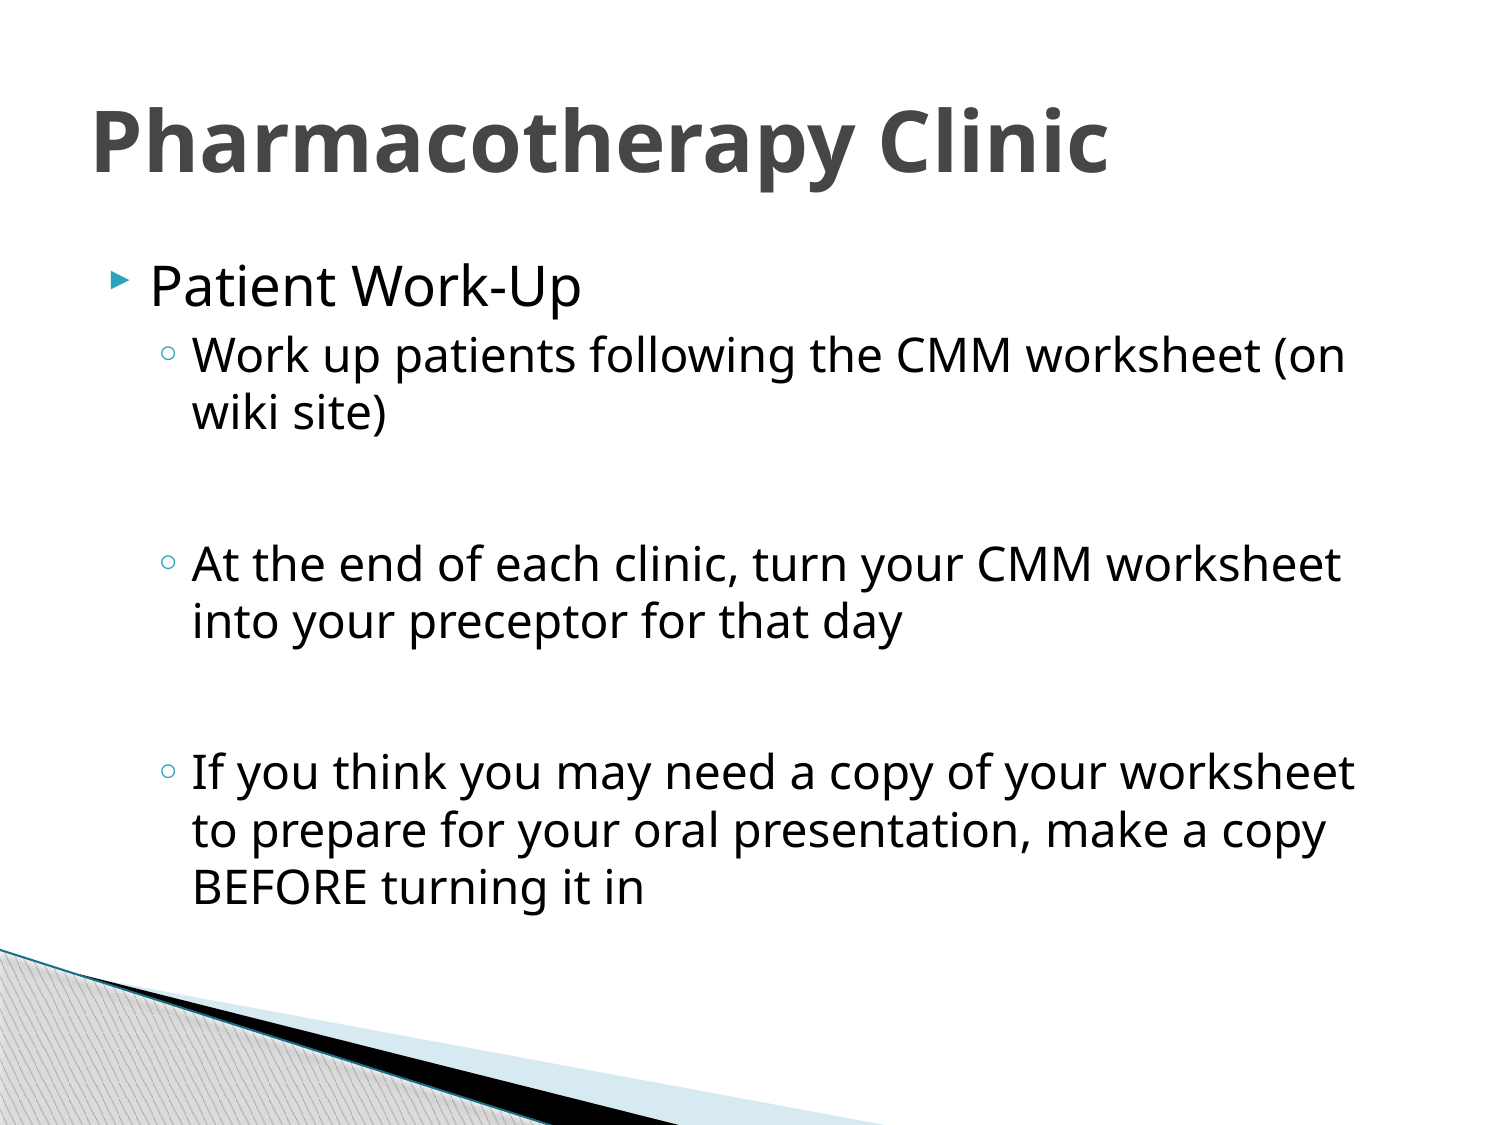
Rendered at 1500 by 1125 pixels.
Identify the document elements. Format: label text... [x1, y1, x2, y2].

list Patient Work-Up Work up patients following the CMM worksheet (on wiki site) At the end of each clinic, turn your CMM worksheet into your preceptor for that day If you think you may need a copy of your worksheet to prepare for your oral presentation, make a copy BEFORE turning it in [75, 243, 1425, 986]
title Pharmacotherapy Clinic [75, 45, 1425, 233]
